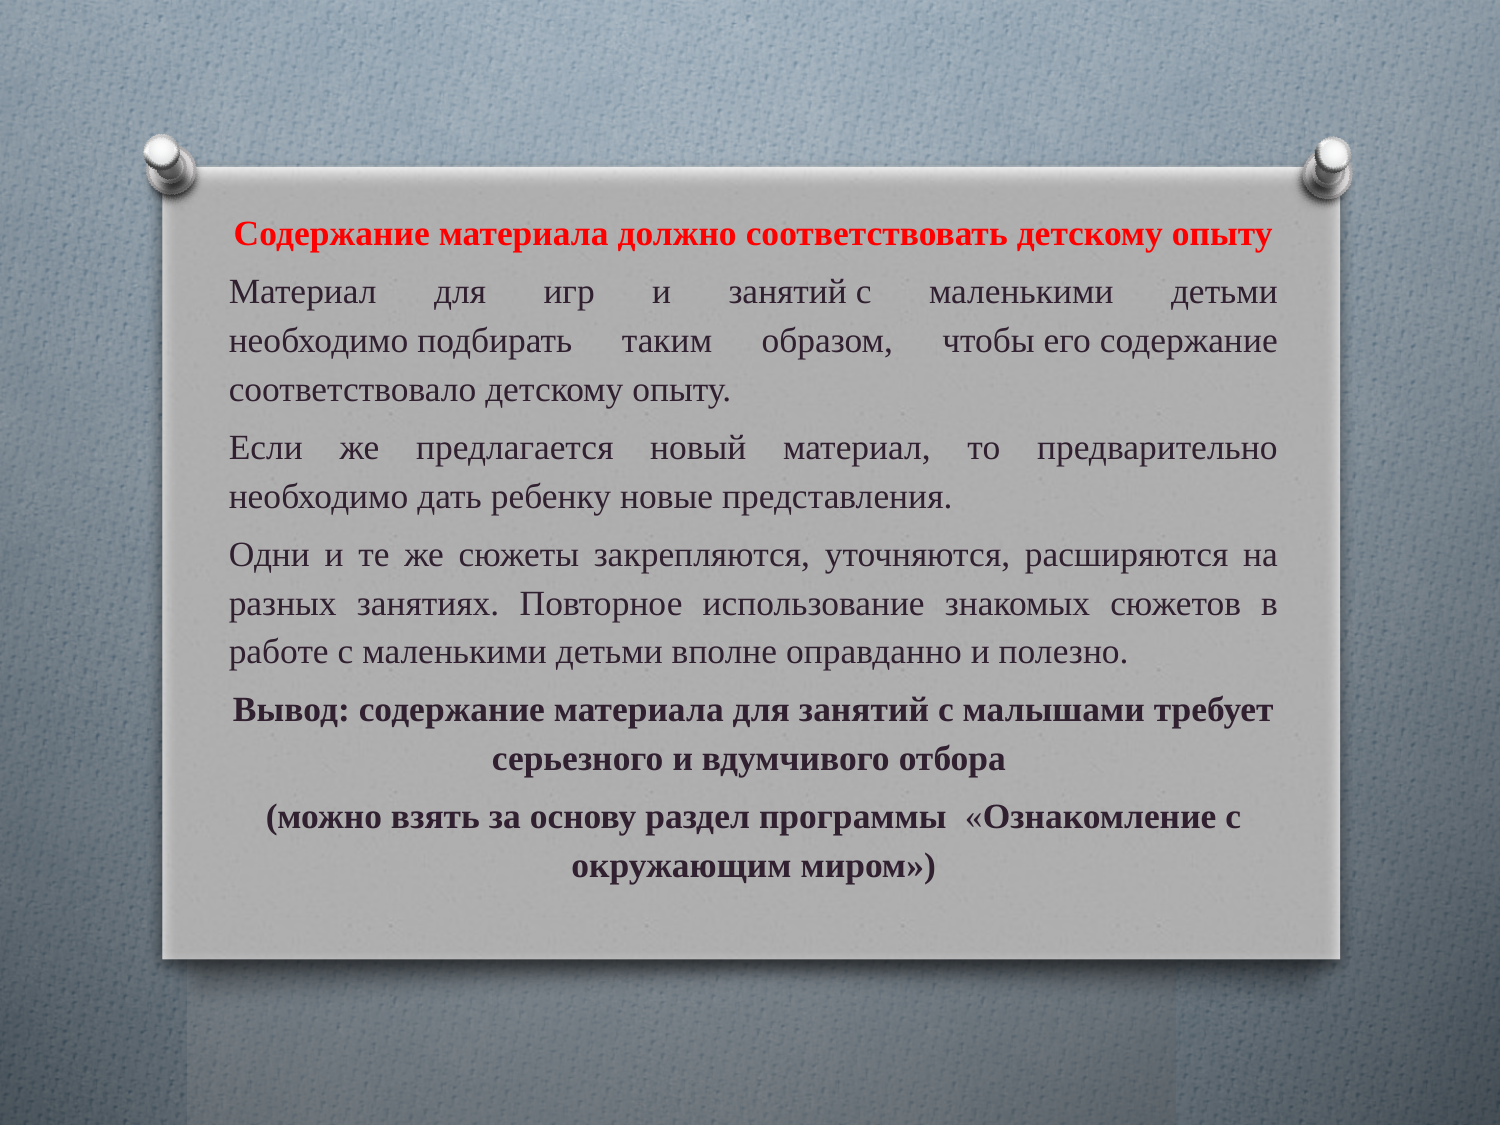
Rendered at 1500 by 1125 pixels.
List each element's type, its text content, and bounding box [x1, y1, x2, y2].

picture [112, 100, 235, 223]
picture [1274, 109, 1396, 230]
subtitle Содержание материала должно соответствовать детскому опыту Материал для игр и занятий с маленькими детьми необходимо подбирать таким образом, чтобы его содержание соответствовало детскому опыту. Если же предлагается новый материал, то предварительно необходимо дать ребенку новые представления. Одни и те же сюжеты закрепляются, уточняются, расширяются на разных занятиях. Повторное использование знакомых сюжетов в работе с маленькими детьми вполне оправданно и полезно. Вывод: содержание материала для занятий с малышами требует серьезного и вдумчивого отбора (можно взять за основу раздел программы «Ознакомление с окружающим миром») [194, 196, 1294, 905]
